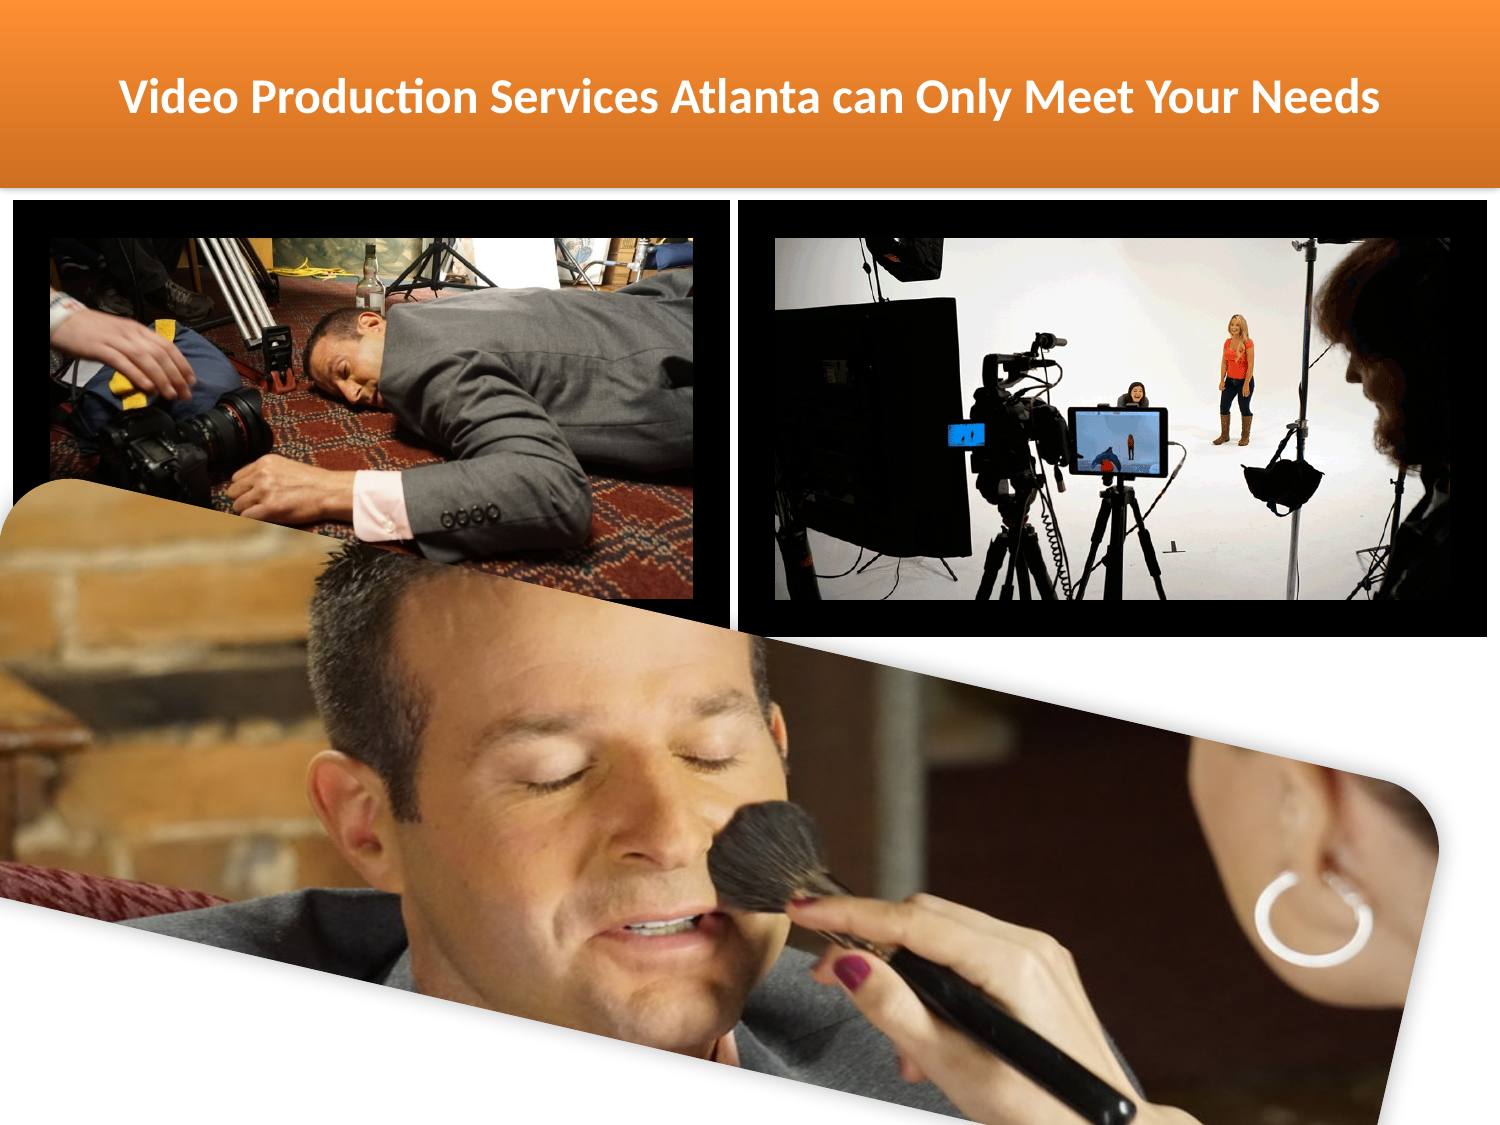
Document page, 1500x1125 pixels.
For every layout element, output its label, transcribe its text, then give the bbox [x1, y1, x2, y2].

picture [0, 481, 1439, 1125]
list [49, 237, 694, 600]
picture [774, 237, 1451, 601]
title Video Production Services Atlanta can Only Meet Your Needs [0, 0, 1500, 188]
